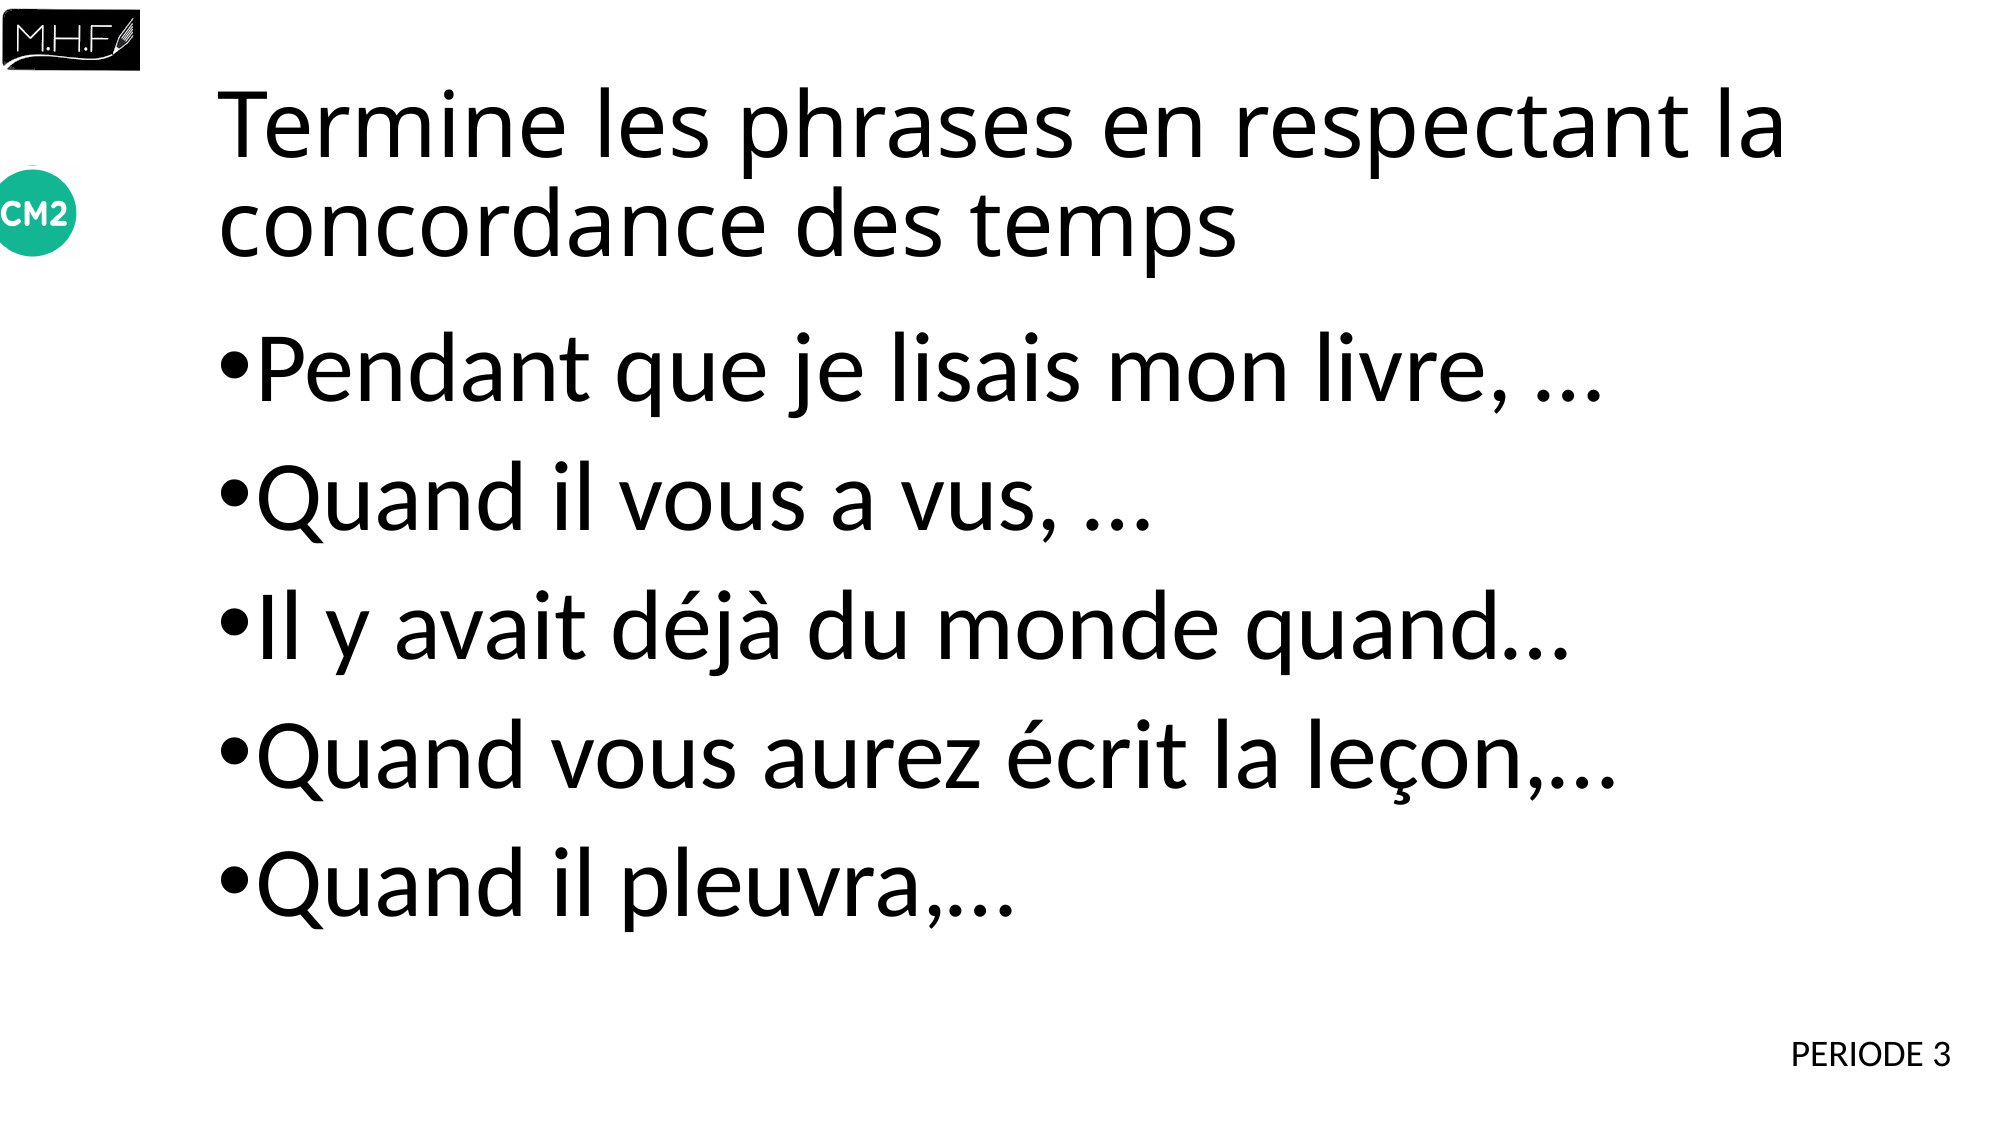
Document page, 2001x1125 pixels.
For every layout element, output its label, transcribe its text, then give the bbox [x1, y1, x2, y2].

list Pendant que je lisais mon livre, … Quand il vous a vus, … Il y avait déjà du monde quand… Quand vous aurez écrit la leçon,… Quand il pleuvra,… [202, 308, 1928, 1022]
picture [0, 7, 140, 74]
text_box PERIODE 3 [1362, 1021, 1967, 1082]
title Termine les phrases en respectant la concordance des temps [202, 68, 1928, 286]
picture [0, 165, 82, 259]
